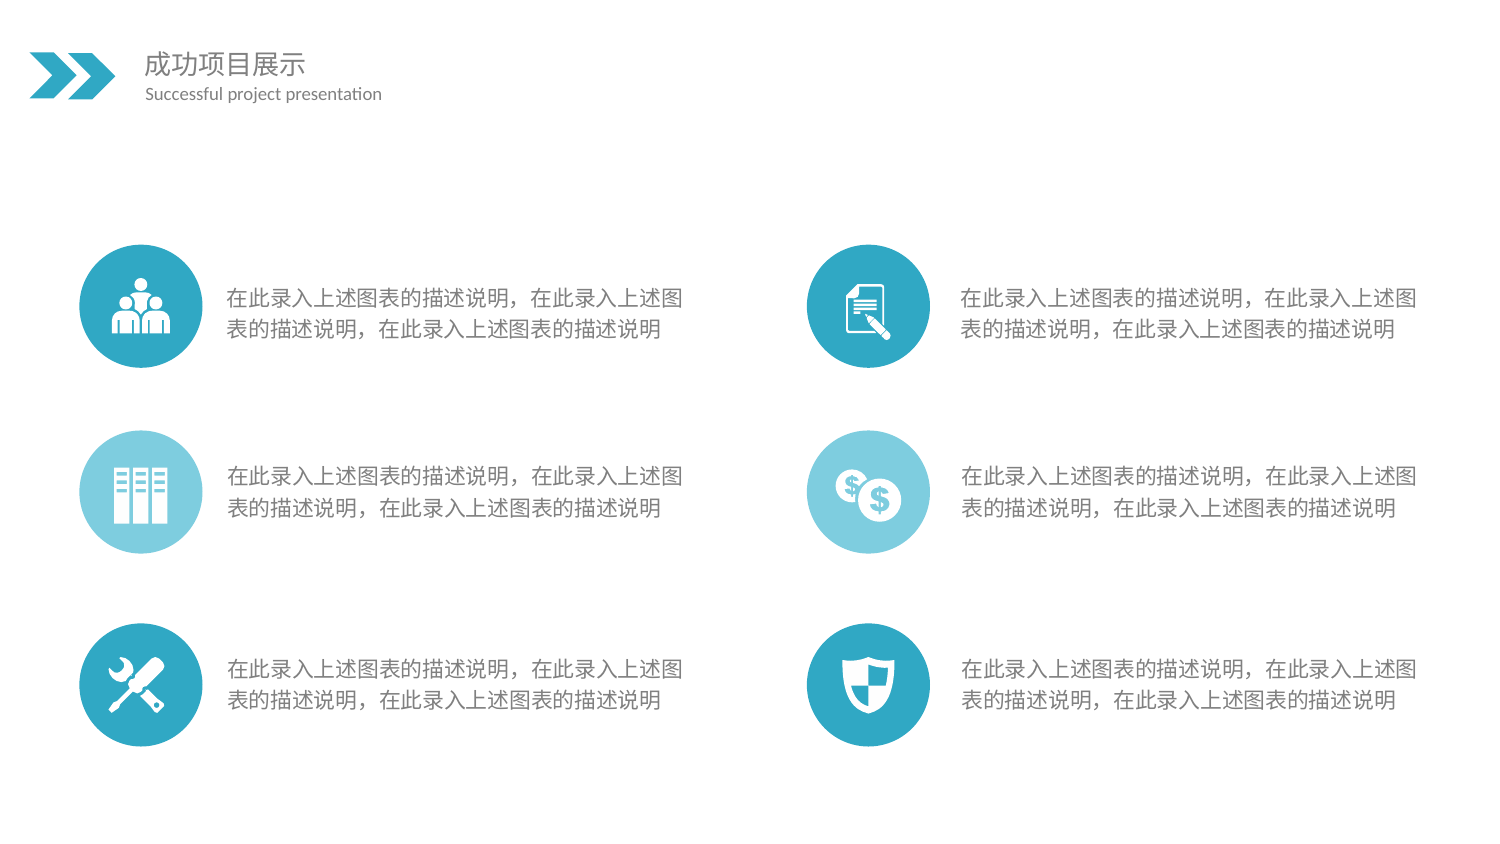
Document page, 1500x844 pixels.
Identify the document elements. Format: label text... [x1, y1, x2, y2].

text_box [79, 623, 203, 747]
text_box 在此录入上述图表的描述说明，在此录入上述图表的描述说明，在此录入上述图表的描述说明 [949, 273, 1442, 348]
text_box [806, 244, 931, 369]
text_box 在此录入上述图表的描述说明，在此录入上述图表的描述说明，在此录入上述图表的描述说明 [215, 644, 709, 719]
text_box 在此录入上述图表的描述说明，在此录入上述图表的描述说明，在此录入上述图表的描述说明 [950, 644, 1443, 719]
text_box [79, 244, 203, 369]
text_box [806, 430, 931, 554]
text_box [806, 623, 931, 747]
text_box 在此录入上述图表的描述说明，在此录入上述图表的描述说明，在此录入上述图表的描述说明 [215, 451, 709, 526]
text_box 在此录入上述图表的描述说明，在此录入上述图表的描述说明，在此录入上述图表的描述说明 [215, 273, 708, 348]
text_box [79, 430, 203, 554]
text_box 在此录入上述图表的描述说明，在此录入上述图表的描述说明，在此录入上述图表的描述说明 [950, 451, 1443, 526]
